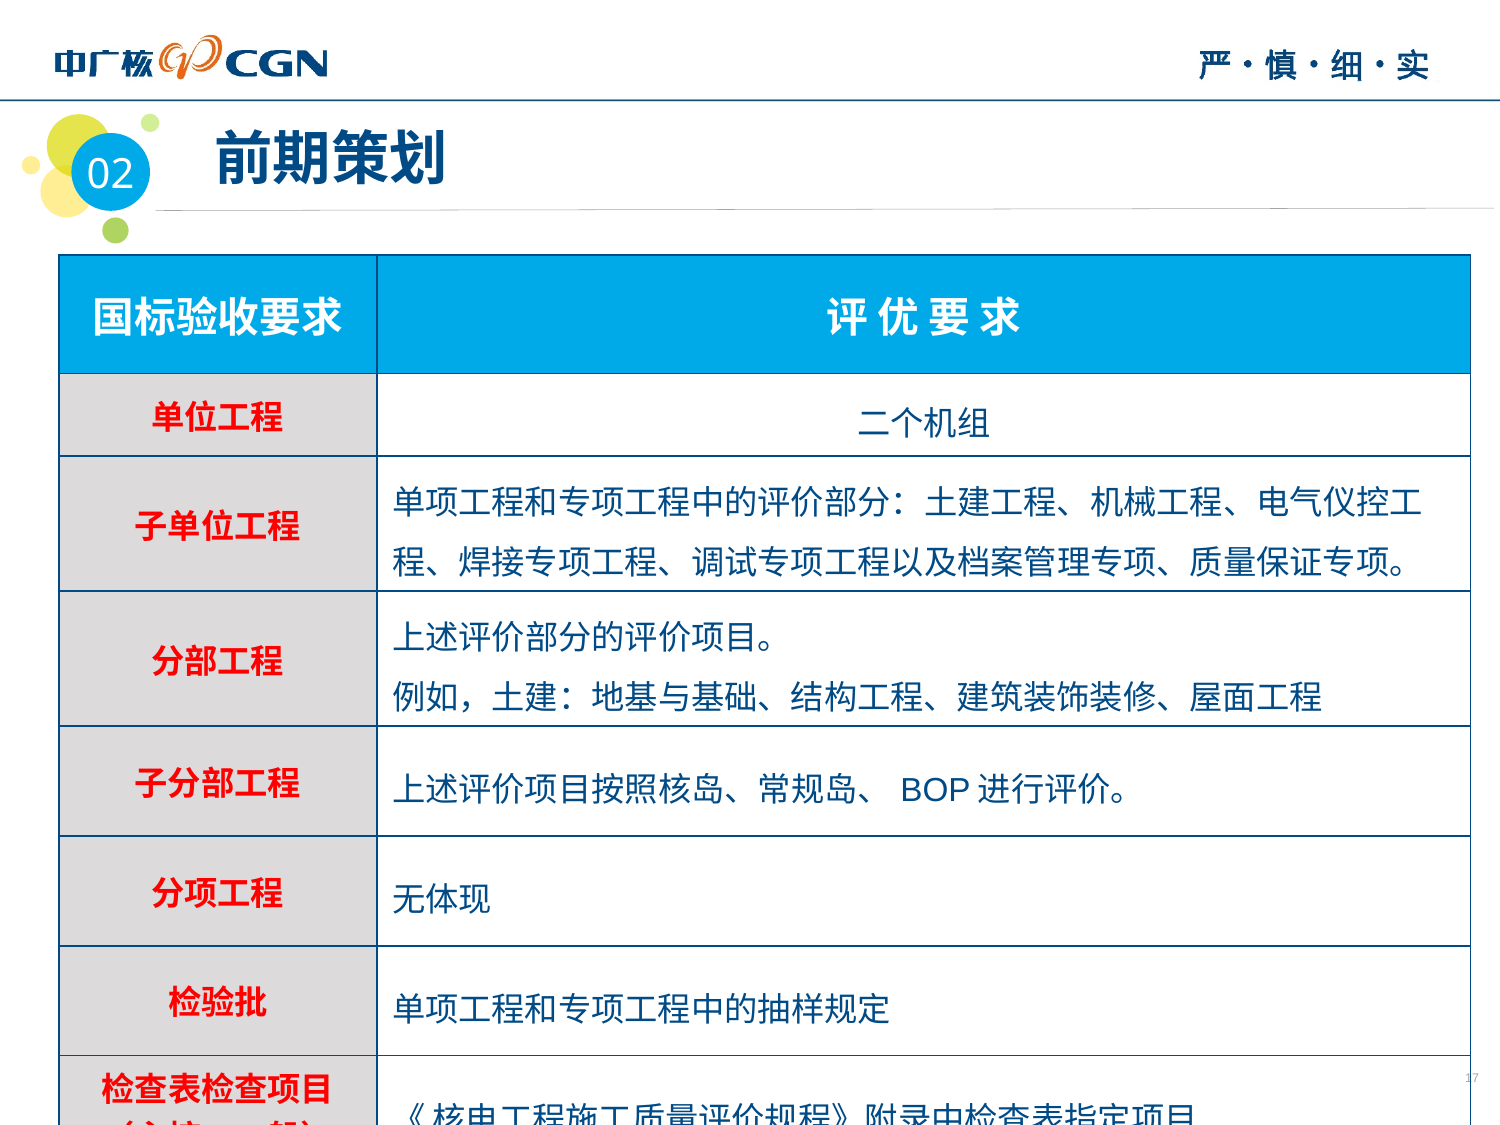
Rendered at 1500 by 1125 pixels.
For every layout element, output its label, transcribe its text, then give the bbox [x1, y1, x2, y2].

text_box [21, 113, 160, 244]
table_cell 无体现 [378, 837, 1470, 945]
picture [0, 0, 1500, 1125]
table_header 评 优 要 求 [378, 256, 1470, 373]
table_cell 上述评价部分的评价项目。 例如，土建：地基与基础、结构工程、建筑装饰装修、屋面工程 [378, 592, 1470, 725]
table_header 国标验收要求 [60, 256, 376, 373]
table_cell 单位工程 [60, 374, 376, 455]
slide_number 17 [1471, 1047, 1495, 1107]
text_box 前期策划 [160, 113, 1128, 199]
table_cell 检验批 [60, 947, 376, 1055]
table_cell 子分部工程 [60, 727, 376, 835]
table_cell 单项工程和专项工程中的抽样规定 [378, 947, 1470, 1055]
table_cell 二个机组 [378, 374, 1470, 455]
table_cell 分项工程 [60, 837, 376, 945]
table_cell 《 核电工程施工质量评价规程》附录中检查表指定项目 [378, 1056, 1470, 1125]
table_cell 上述评价项目按照核岛、常规岛、BOP进行评价。 [378, 727, 1470, 835]
table_cell 单项工程和专项工程中的评价部分：土建工程、机械工程、电气仪控工程、焊接专项工程、调试专项工程以及档案管理专项、质量保证专项。 [378, 457, 1470, 590]
table_cell 分部工程 [60, 592, 376, 725]
table_cell 子单位工程 [60, 457, 376, 590]
table_cell 检查表检查项目 （主控、一般） [60, 1056, 376, 1125]
